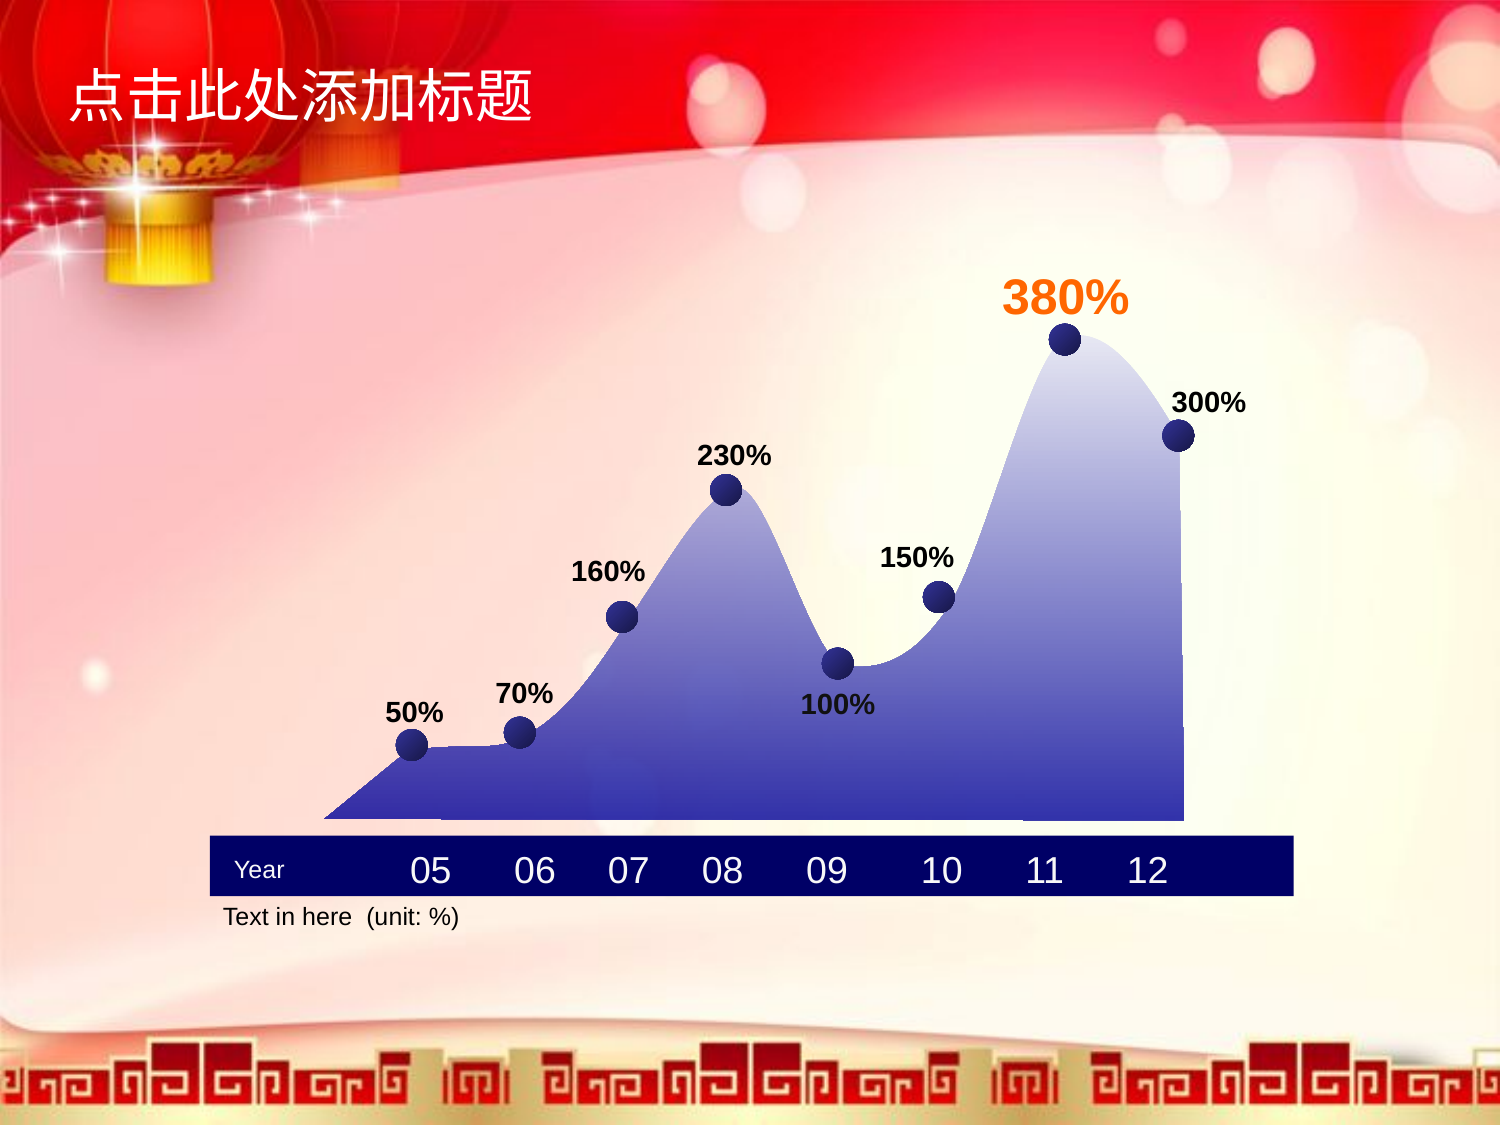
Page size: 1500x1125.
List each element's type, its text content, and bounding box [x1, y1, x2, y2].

text_box Year [219, 849, 334, 891]
text_box [209, 835, 1294, 897]
text_box [395, 729, 428, 761]
text_box 230% [682, 428, 787, 479]
text_box [1162, 419, 1195, 452]
text_box 50% [370, 686, 459, 737]
text_box 160% [556, 545, 661, 595]
text_box [324, 335, 1185, 821]
text_box [821, 647, 854, 680]
text_box 300% [1156, 376, 1262, 426]
text_box [503, 716, 536, 749]
text_box 380% [987, 257, 1145, 332]
text_box [606, 601, 638, 633]
text_box [1048, 323, 1081, 356]
text_box 150% [864, 530, 970, 581]
text_box 70% [480, 667, 569, 717]
text_box 点击此处添加标题 [53, 52, 1129, 137]
picture [0, 0, 1500, 1125]
text_box 05 06 07 08 09 10 11 12 [343, 838, 1248, 899]
text_box Text in here (unit: %) [208, 906, 552, 936]
text_box [710, 474, 742, 506]
text_box [922, 581, 955, 613]
text_box 100% [785, 678, 891, 728]
